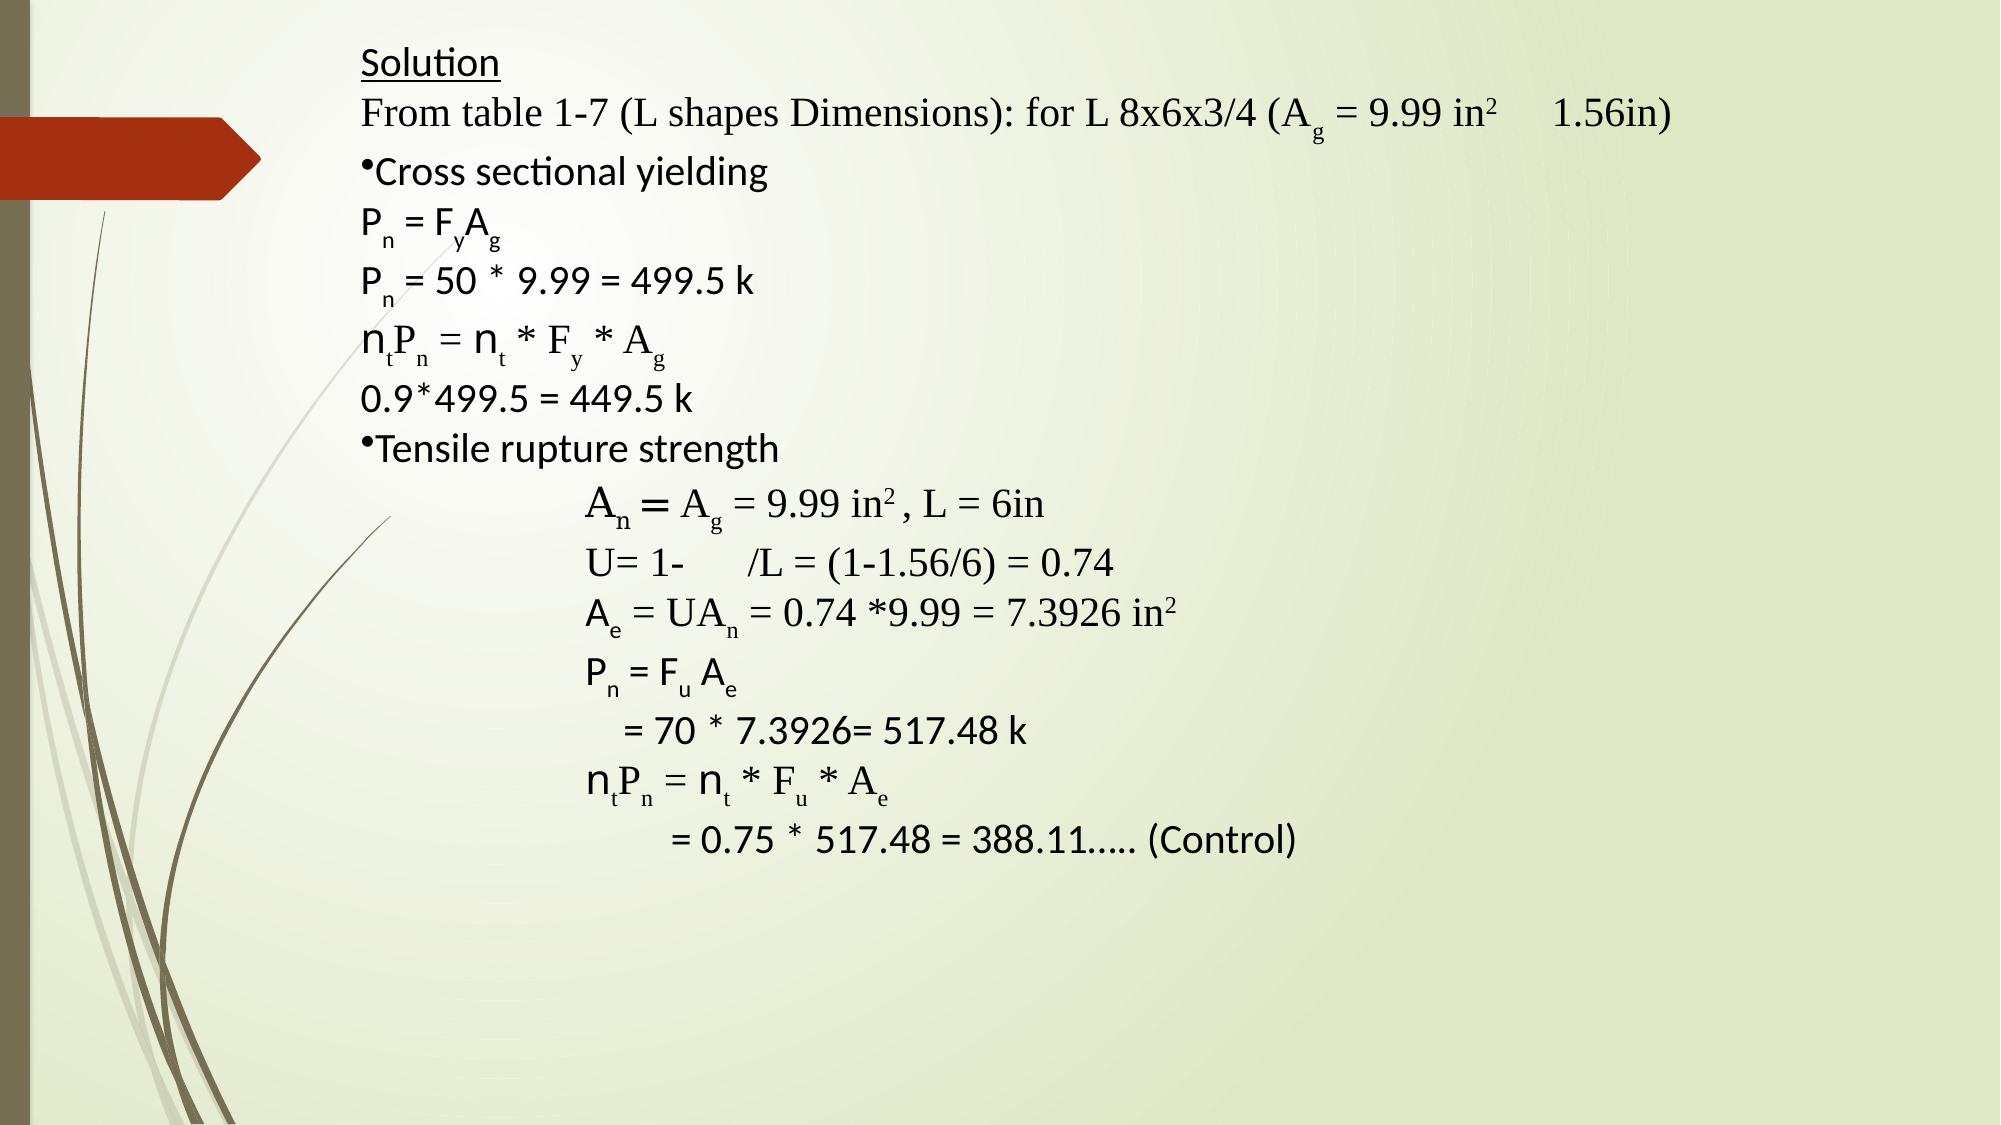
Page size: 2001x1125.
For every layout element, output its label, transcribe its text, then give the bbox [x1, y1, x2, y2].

text_box Solution From table 1-7 (L shapes Dimensions): for L 8x6x3/4 (Ag = 9.99 in2 1.56in) Cross sectional yielding Pn = FyAg Pn = 50 * 9.99 = 499.5 k ntPn = nt * Fy * Ag 0.9*499.5 = 449.5 k Tensile rupture strength [345, 27, 2000, 529]
text_box An = Ag = 9.99 in2 , L = 6in U= 1- /L = (1-1.56/6) = 0.74 Ae = UAn = 0.74 *9.99 = 7.3926 in2 Pn = Fu Ae = 70 * 7.3926= 517.48 k ntPn = nt * Fu * Ae = 0.75 * 517.48 = 388.11….. (Control) [570, 468, 1733, 869]
